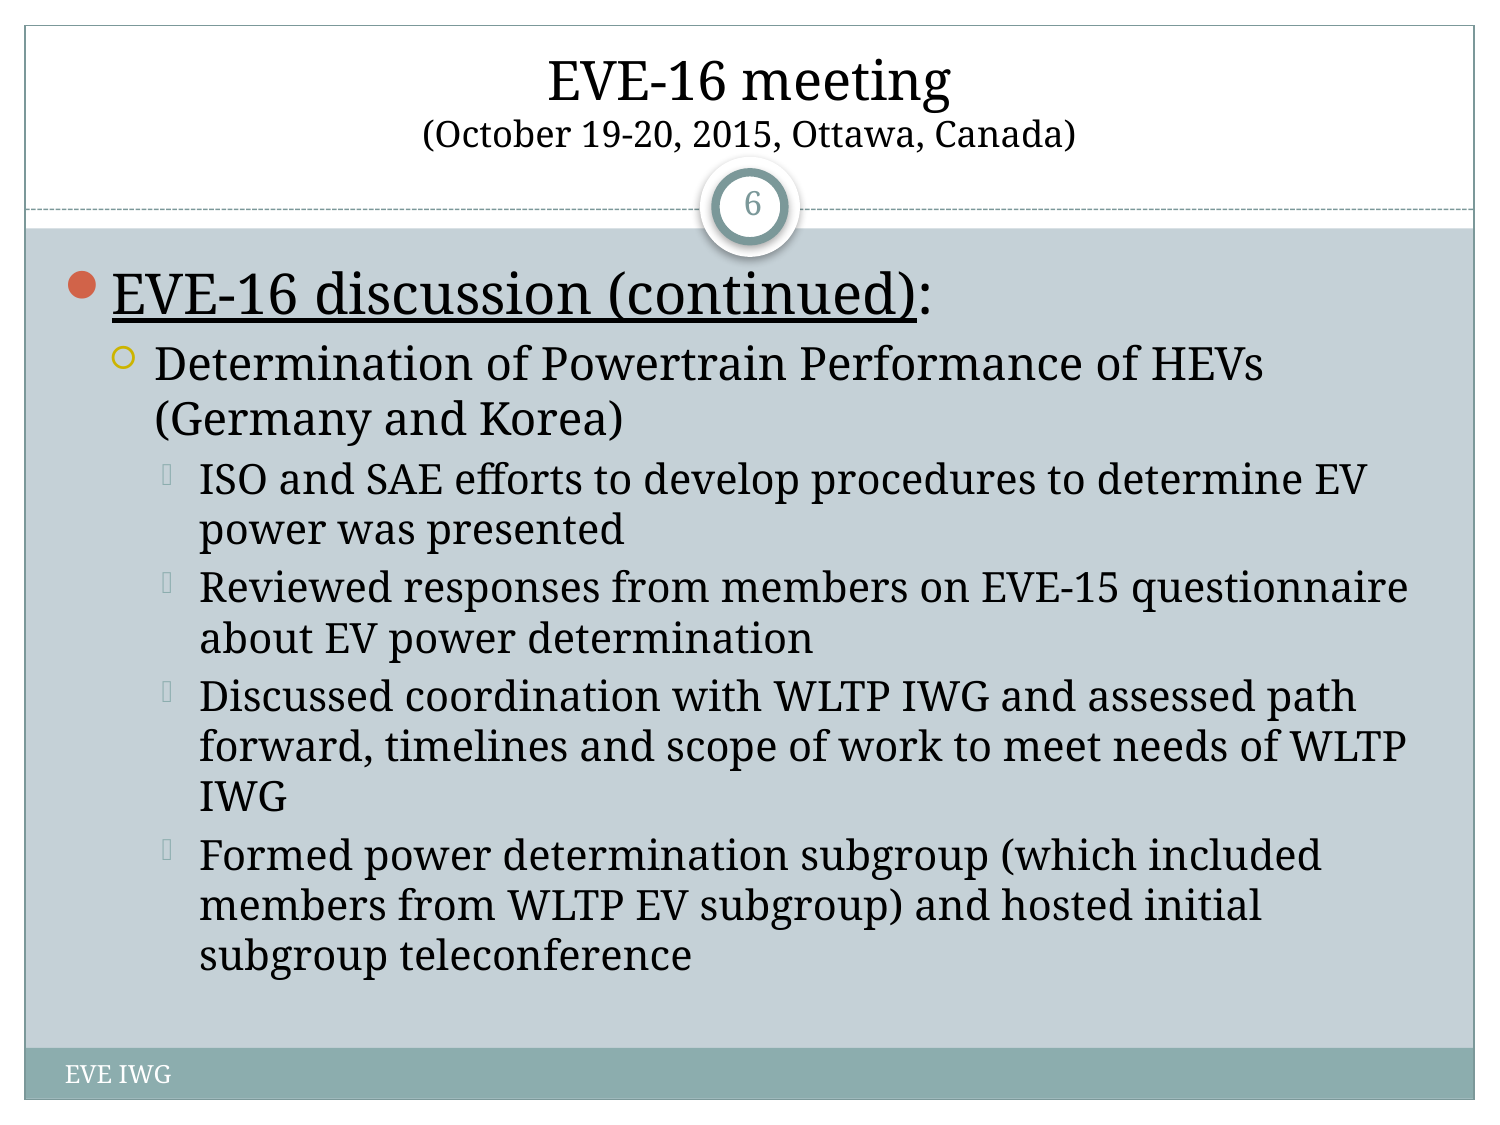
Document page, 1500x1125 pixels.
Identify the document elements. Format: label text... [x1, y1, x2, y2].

list EVE-16 discussion (continued): Determination of Powertrain Performance of HEVs (Germany and Korea) ISO and SAE efforts to develop procedures to determine EV power was presented Reviewed responses from members on EVE-15 questionnaire about EV power determination Discussed coordination with WLTP IWG and assessed path forward, timelines and scope of work to meet needs of WLTP IWG Formed power determination subgroup (which included members from WLTP EV subgroup) and hosted initial subgroup teleconference [49, 250, 1445, 1001]
footer EVE IWG [50, 1051, 638, 1112]
title EVE-16 meeting (October 19-20, 2015, Ottawa, Canada) [49, 37, 1450, 162]
slide_number 6 [715, 168, 791, 241]
